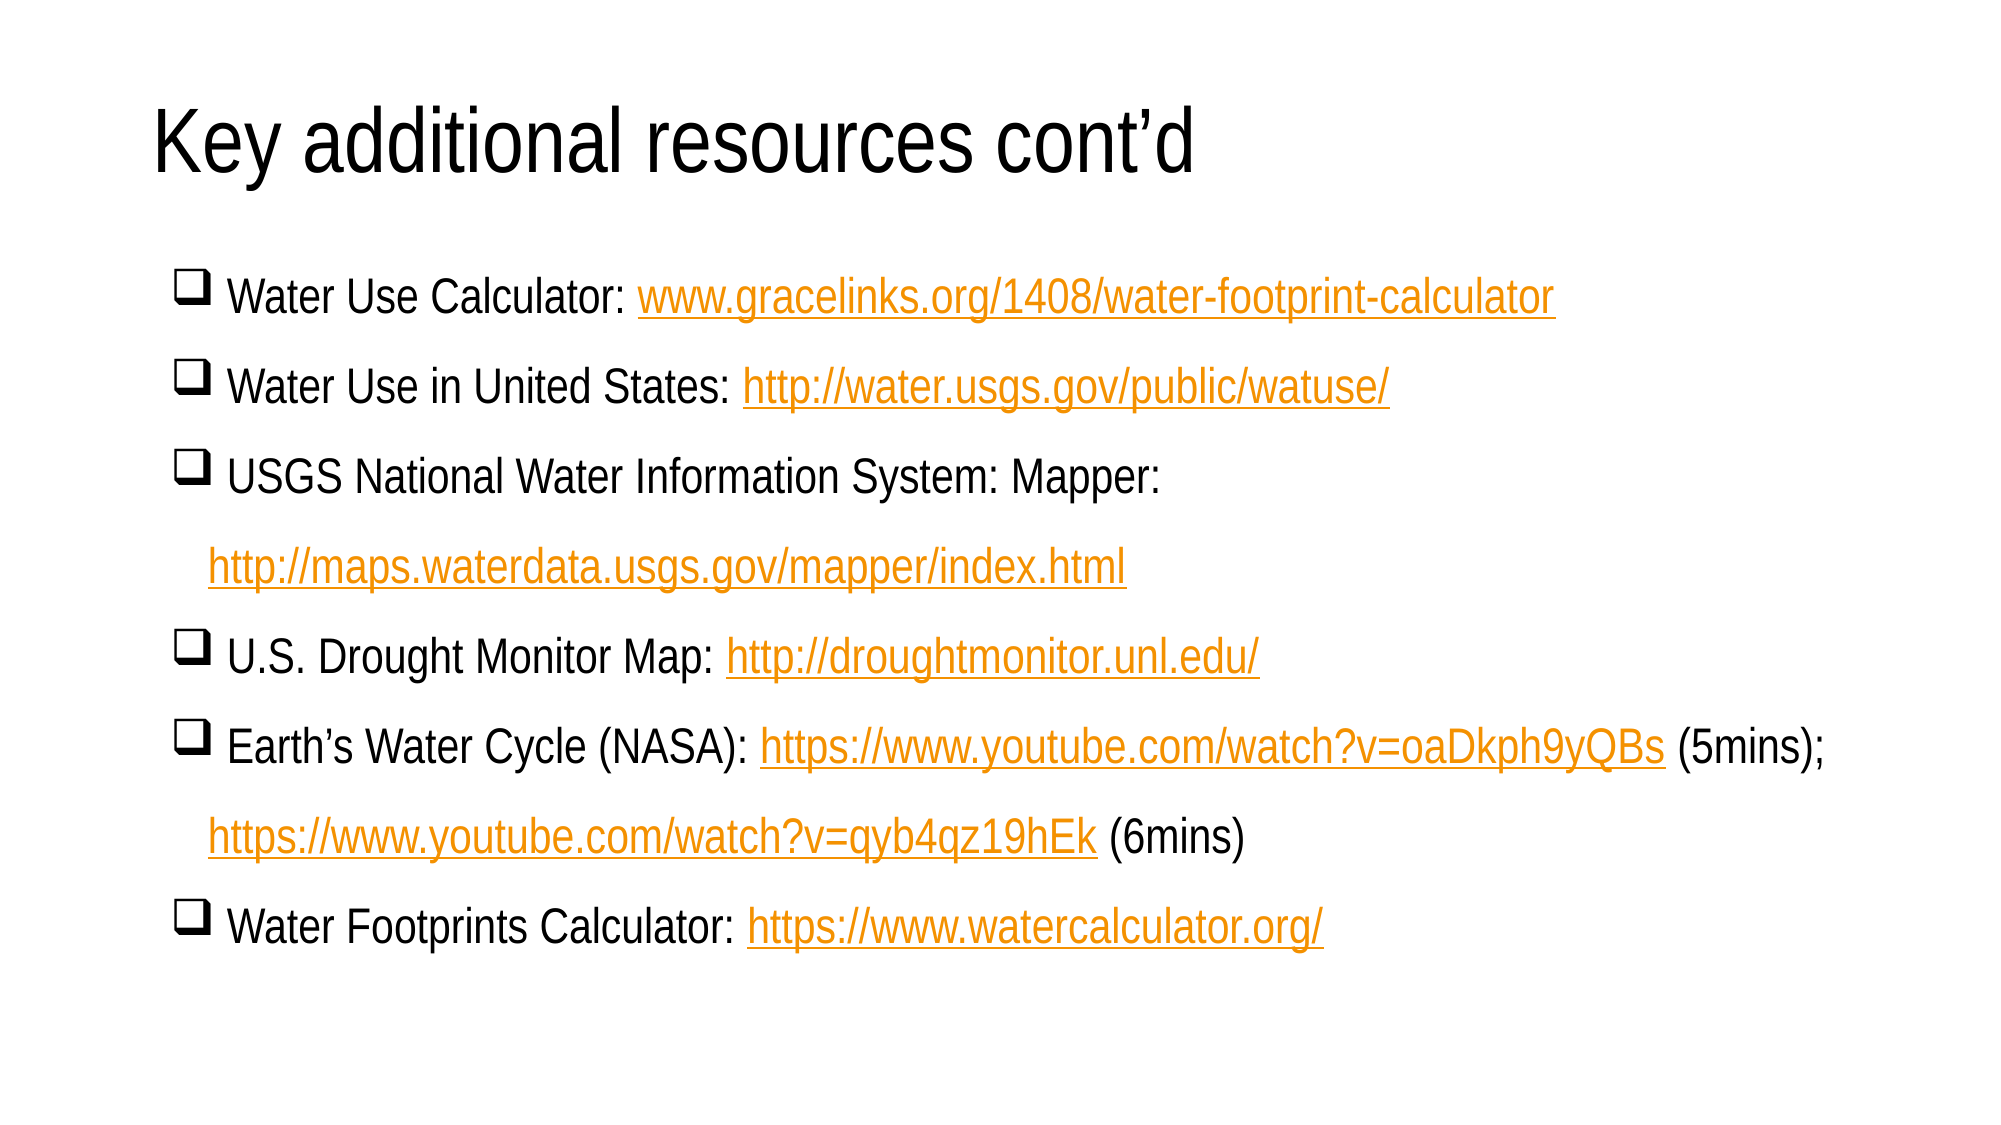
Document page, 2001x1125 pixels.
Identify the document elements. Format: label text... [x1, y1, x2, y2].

title Key additional resources cont’d [137, 59, 1863, 227]
list Water Use Calculator: www.gracelinks.org/1408/water-footprint-calculator Water Use in United States: http://water.usgs.gov/public/watuse/ USGS National Water Information System: Mapper: http://maps.waterdata.usgs.gov/mapper/index.html U.S. Drought Monitor Map: http://droughtmonitor.unl.edu/ Earth’s Water Cycle (NASA): https://www.youtube.com/watch?v=oaDkph9yQBs (5mins); https://www.youtube.com/watch?v=qyb4qz19hEk (6mins) Water Footprints Calculator: https://www.watercalculator.org/ [155, 226, 1917, 1066]
